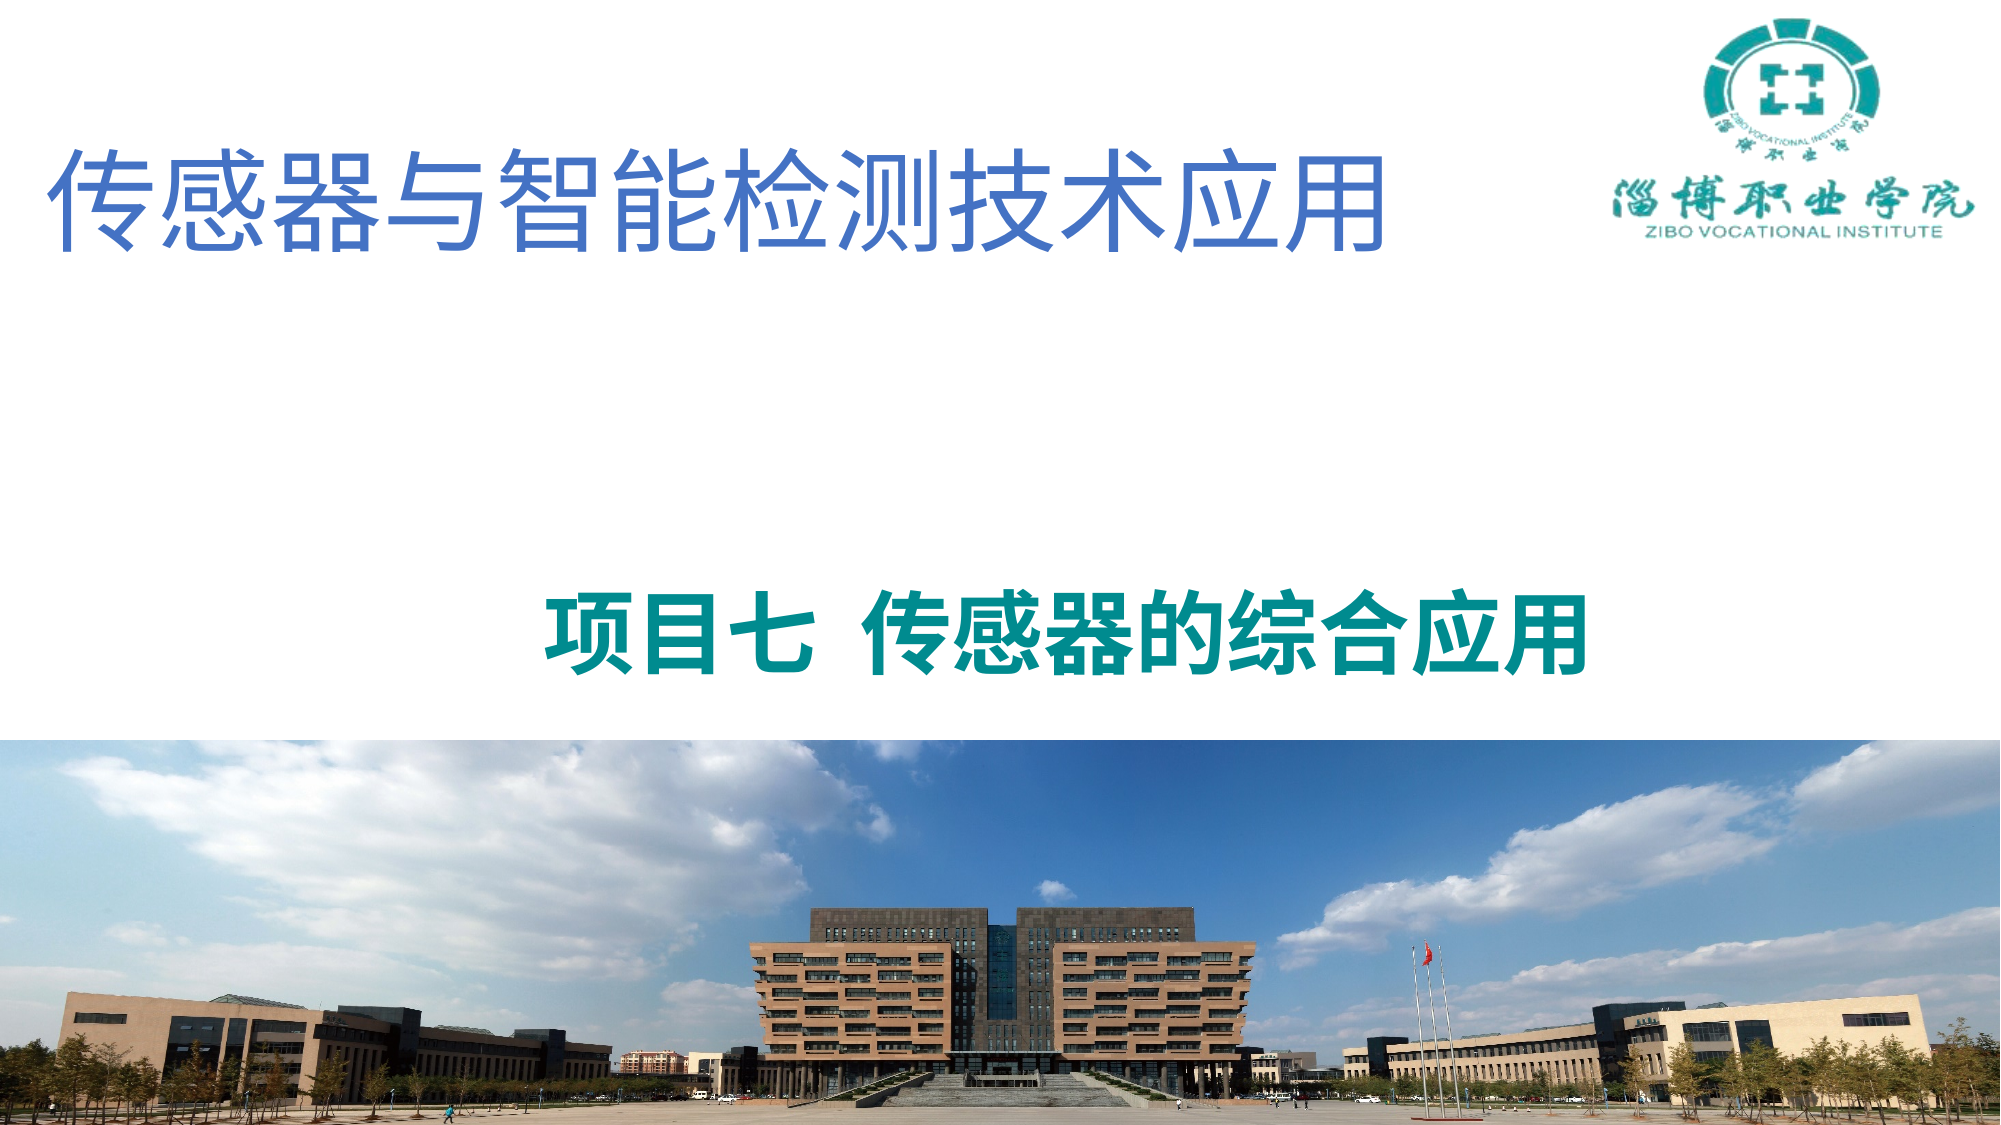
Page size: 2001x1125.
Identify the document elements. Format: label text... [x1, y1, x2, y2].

picture [1581, 4, 2000, 253]
picture [0, 740, 2000, 1125]
text_box 传感器与智能检测技术应用 [30, 123, 1411, 274]
text_box 项目七 传感器的综合应用 [528, 568, 1632, 694]
